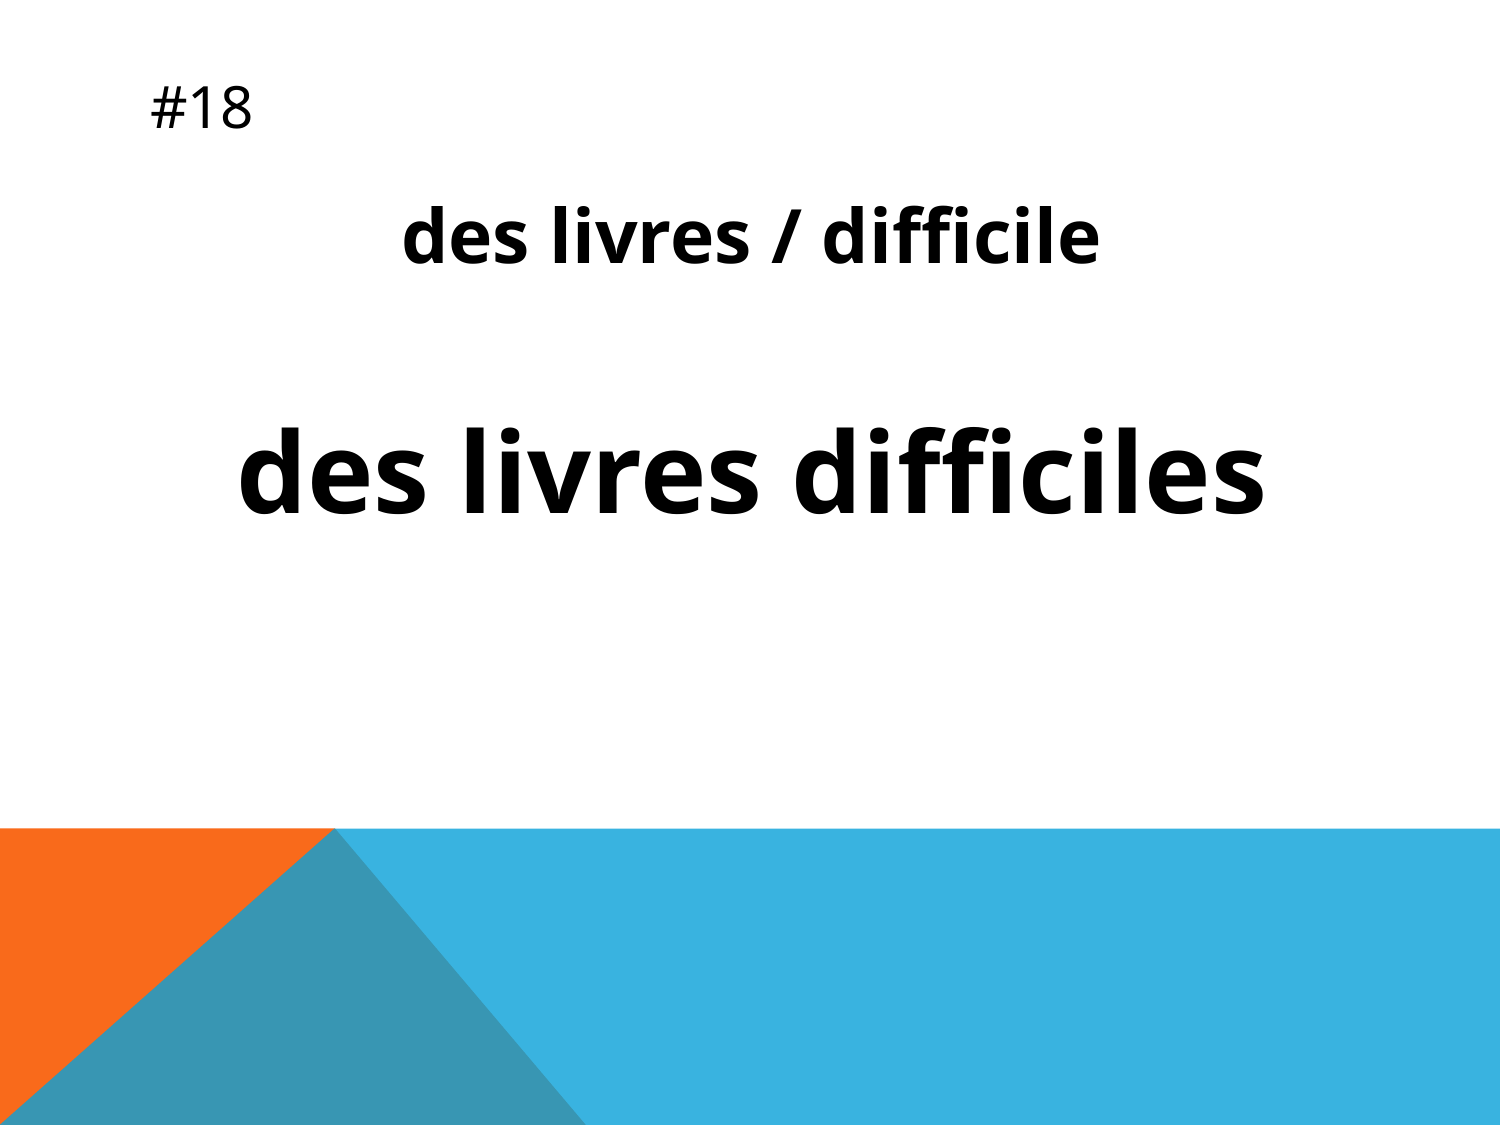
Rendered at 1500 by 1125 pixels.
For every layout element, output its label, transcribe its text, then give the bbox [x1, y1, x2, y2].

title #18 [135, 60, 1369, 150]
list des livres / difficile des livres difficiles [135, 180, 1369, 768]
